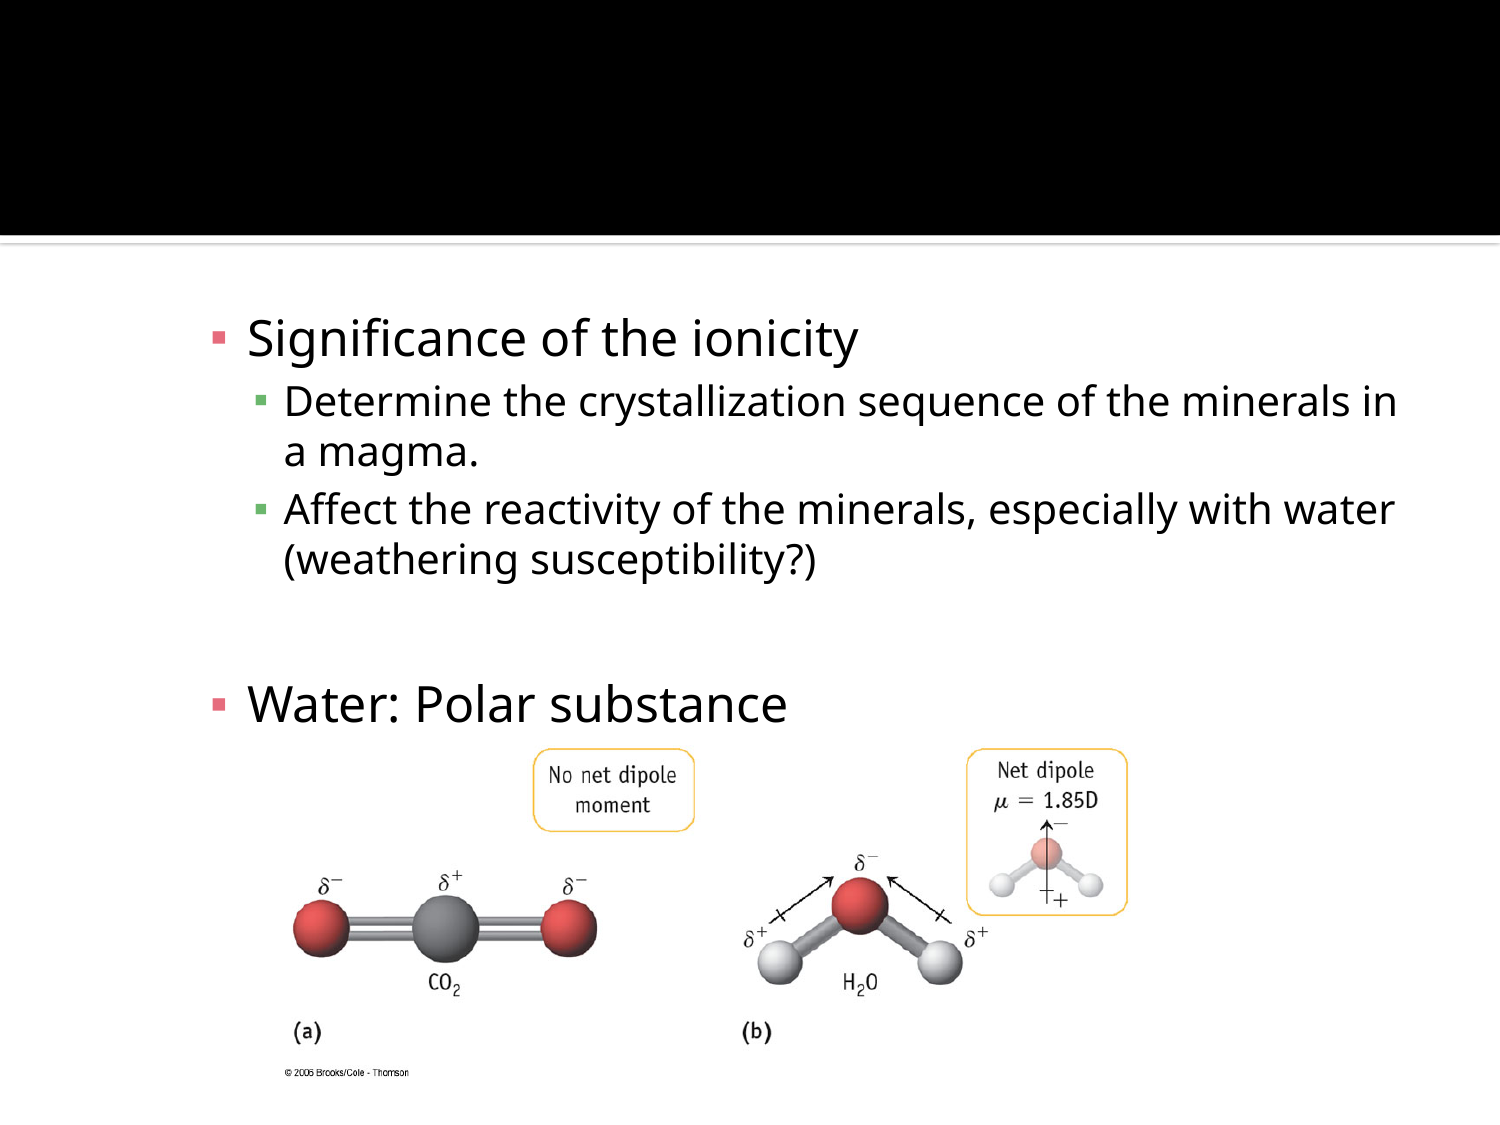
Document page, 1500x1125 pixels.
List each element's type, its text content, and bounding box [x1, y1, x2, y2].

picture [277, 724, 1144, 1083]
list Significance of the ionicity Determine the crystallization sequence of the minerals in a magma. Affect the reactivity of the minerals, especially with water (weathering susceptibility?) Water: Polar substance [75, 291, 1425, 1050]
